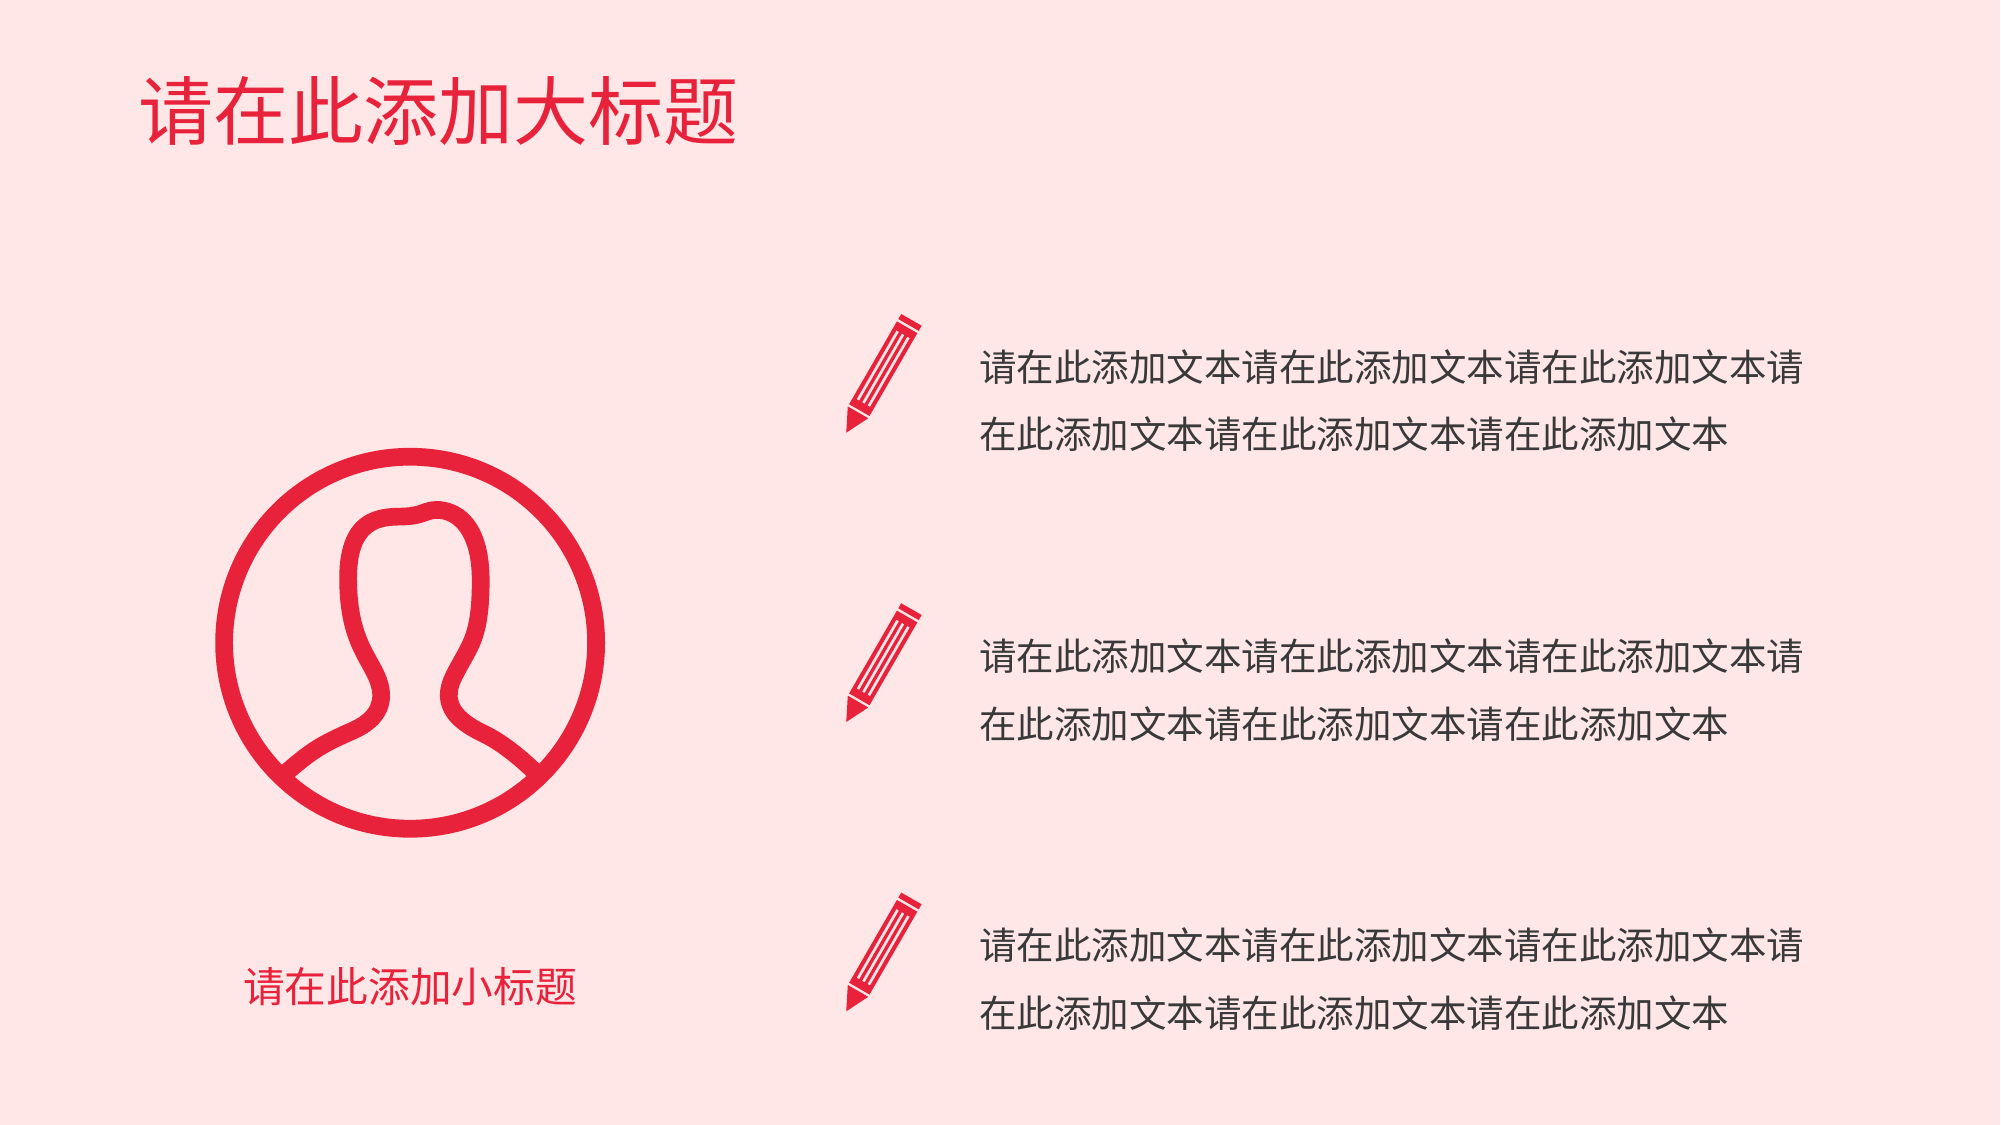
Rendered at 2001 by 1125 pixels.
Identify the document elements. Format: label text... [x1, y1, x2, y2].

text_box 请在此添加文本请在此添加文本请在此添加文本请在此添加文本请在此添加文本请在此添加文本 [964, 603, 1841, 753]
text_box 请在此添加文本请在此添加文本请在此添加文本请在此添加文本请在此添加文本请在此添加文本 [964, 313, 1841, 464]
text_box 请在此添加文本请在此添加文本请在此添加文本请在此添加文本请在此添加文本请在此添加文本 [964, 892, 1841, 1043]
title 请在此添加大标题 [123, 45, 1552, 185]
text_box [845, 601, 924, 725]
text_box [845, 891, 924, 1014]
text_box [845, 312, 924, 435]
text_box [215, 447, 606, 838]
text_box 请在此添加小标题 [128, 928, 692, 1019]
